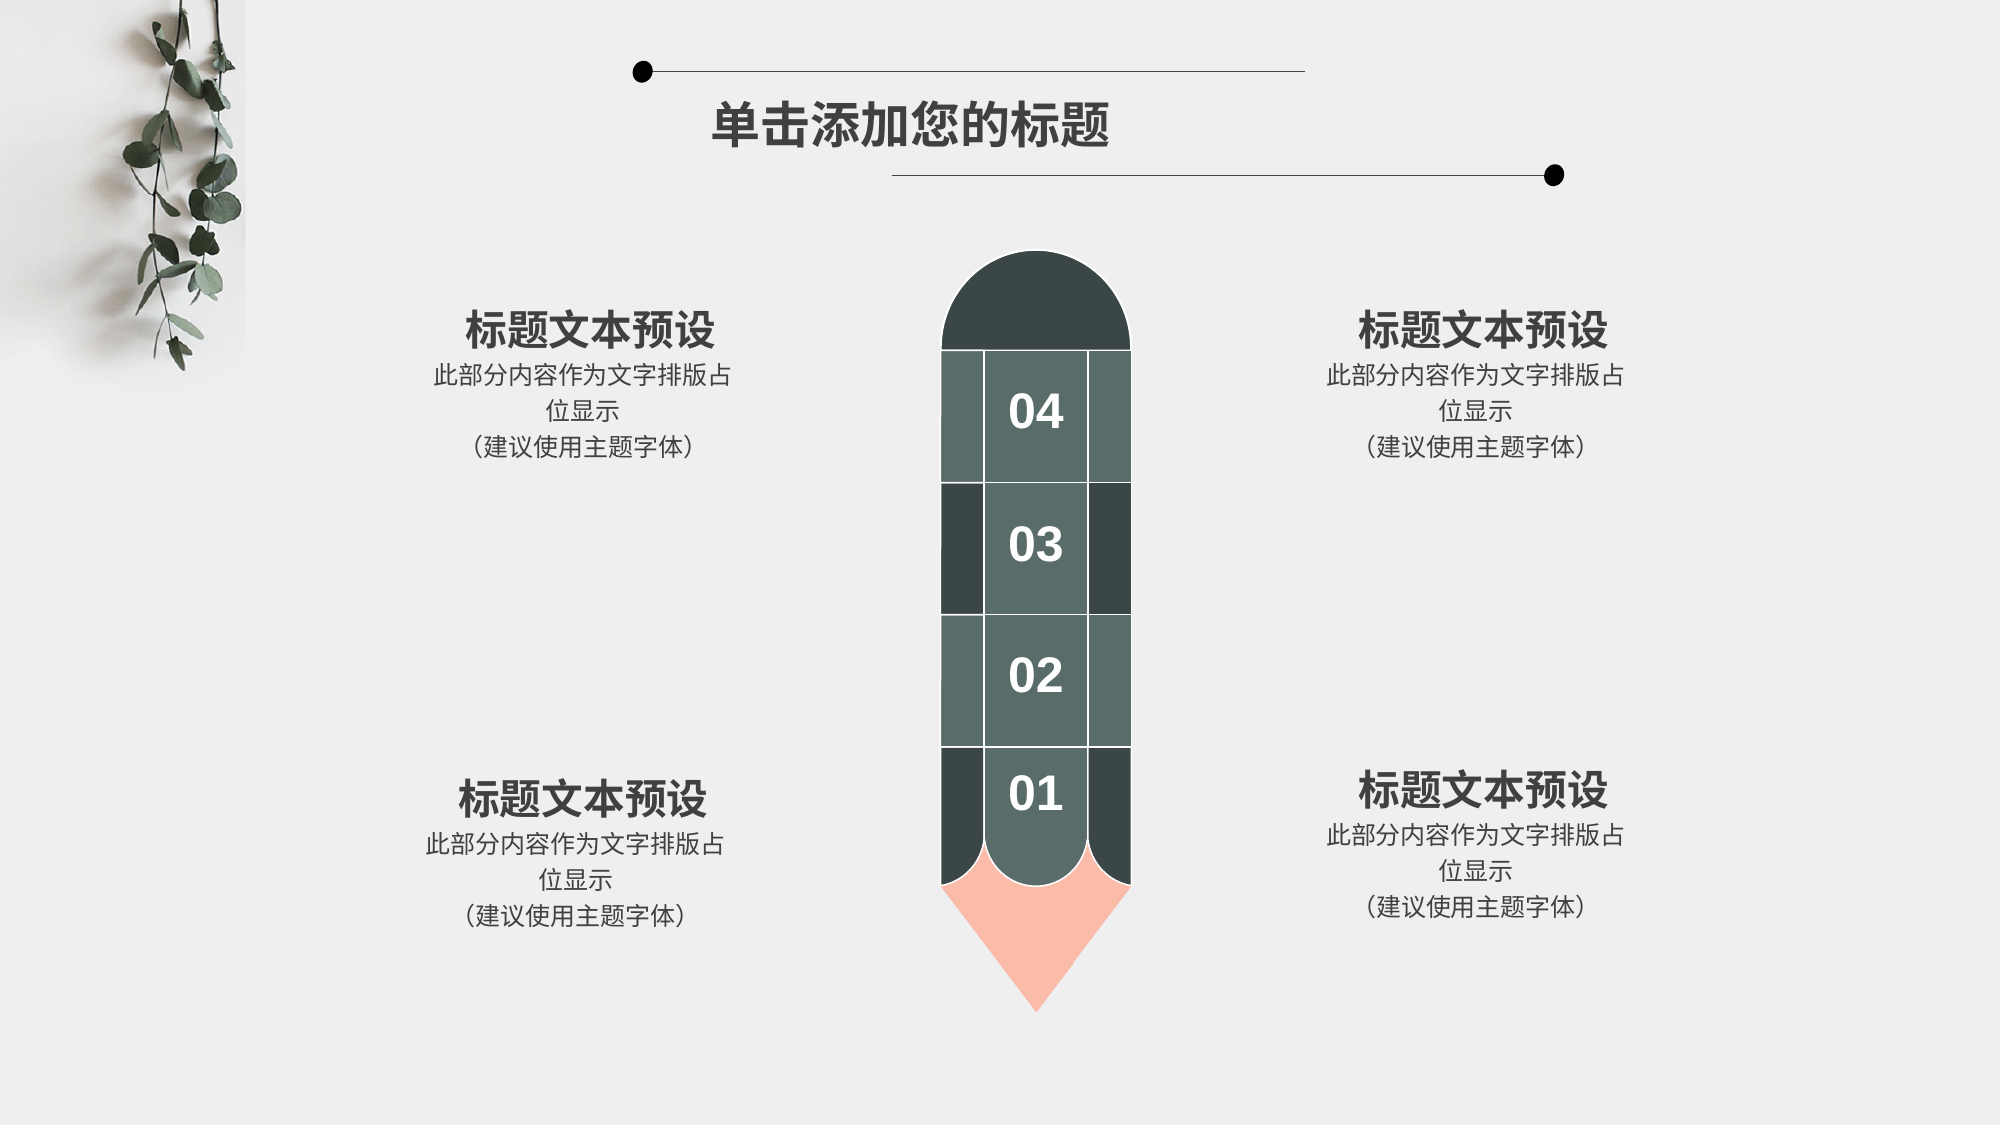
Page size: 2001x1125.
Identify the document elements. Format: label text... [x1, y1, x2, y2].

text_box 单击添加您的标题 [695, 85, 1348, 161]
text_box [940, 249, 1132, 1013]
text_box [420, 753, 746, 871]
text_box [428, 284, 754, 402]
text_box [891, 164, 1564, 187]
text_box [1321, 744, 1647, 862]
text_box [632, 60, 1305, 83]
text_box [1321, 284, 1647, 402]
picture [0, 0, 246, 422]
